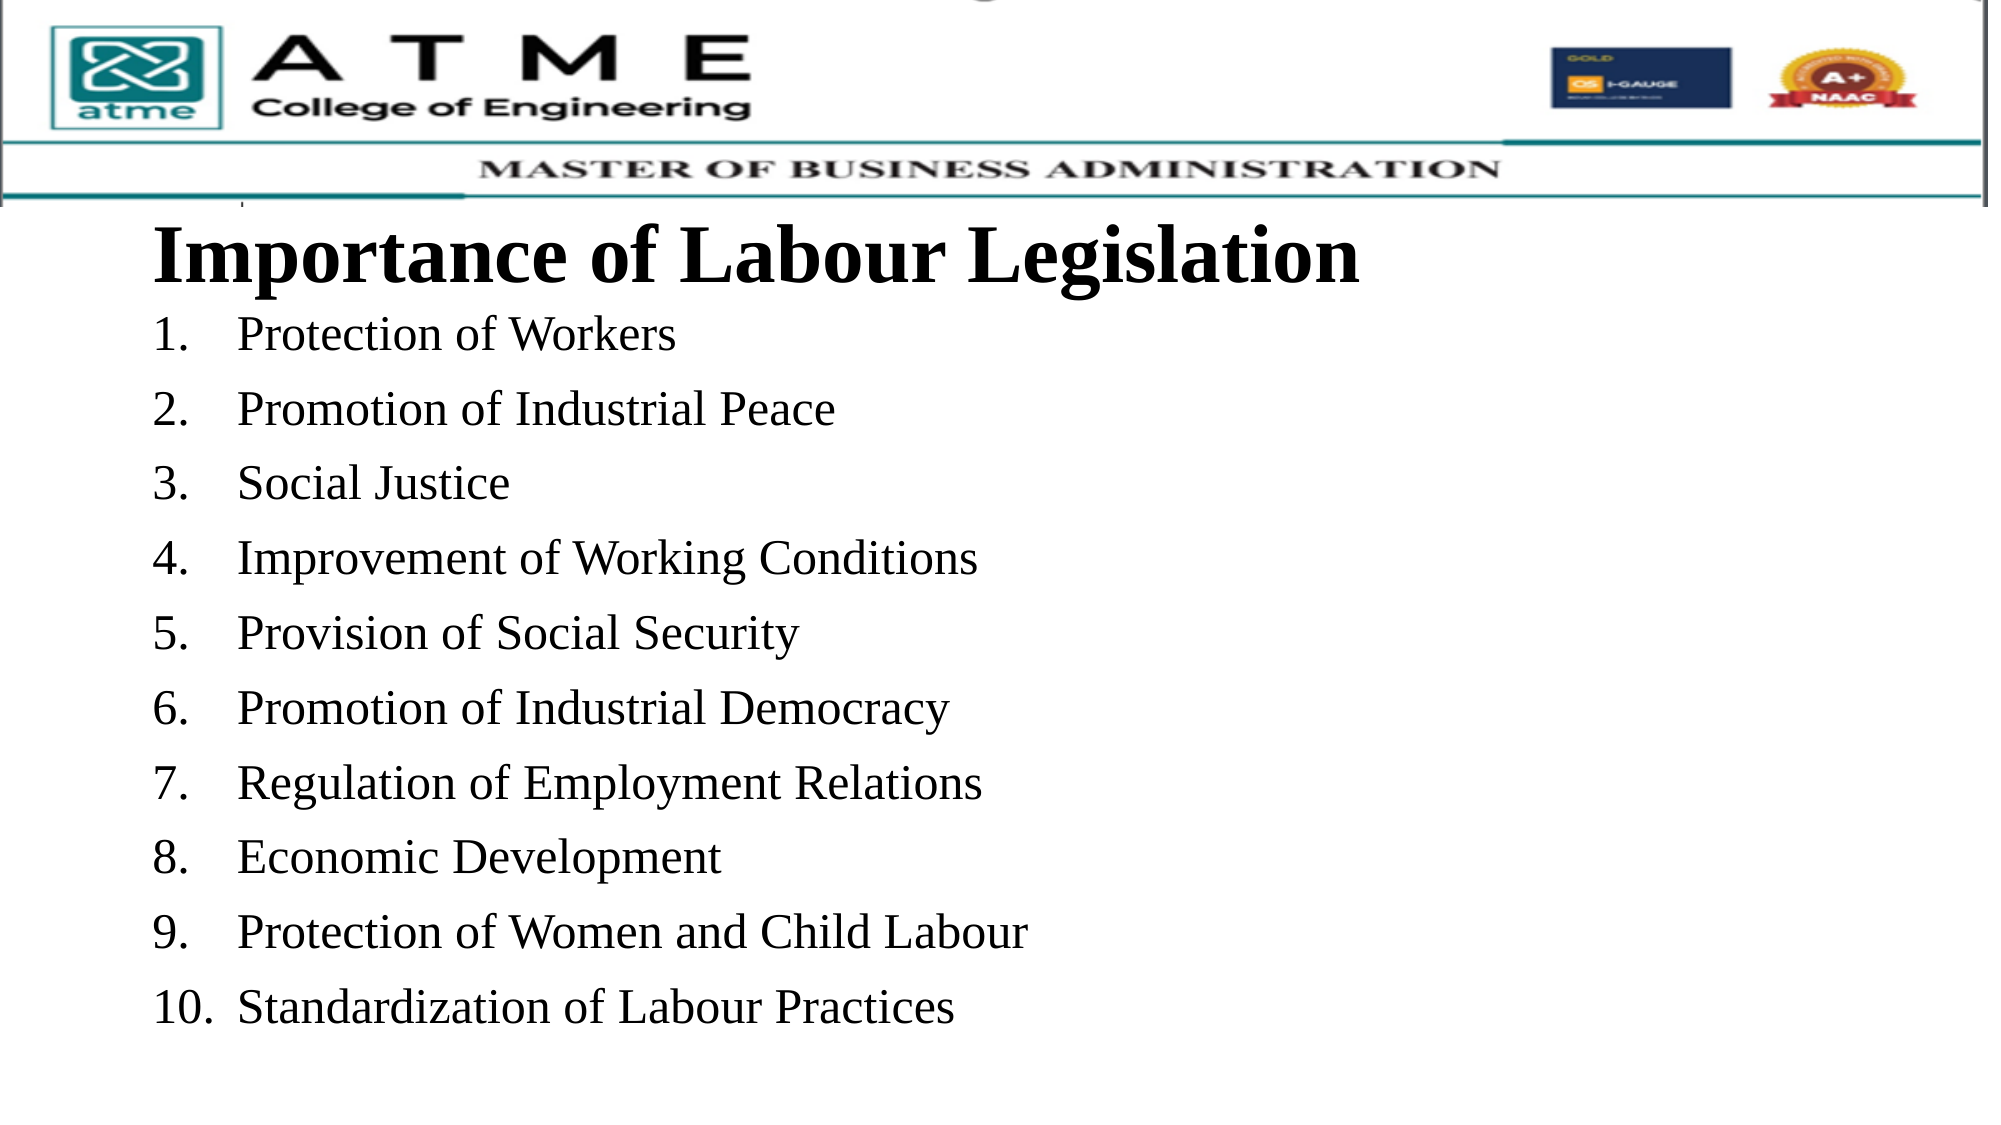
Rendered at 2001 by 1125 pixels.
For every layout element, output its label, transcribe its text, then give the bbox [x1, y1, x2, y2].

title Importance of Labour Legislation [137, 146, 1863, 299]
list Protection of Workers Promotion of Industrial Peace Social Justice Improvement of Working Conditions Provision of Social Security Promotion of Industrial Democracy Regulation of Employment Relations Economic Development Protection of Women and Child Labour Standardization of Labour Practices [137, 299, 1863, 1063]
picture [0, 0, 1988, 207]
